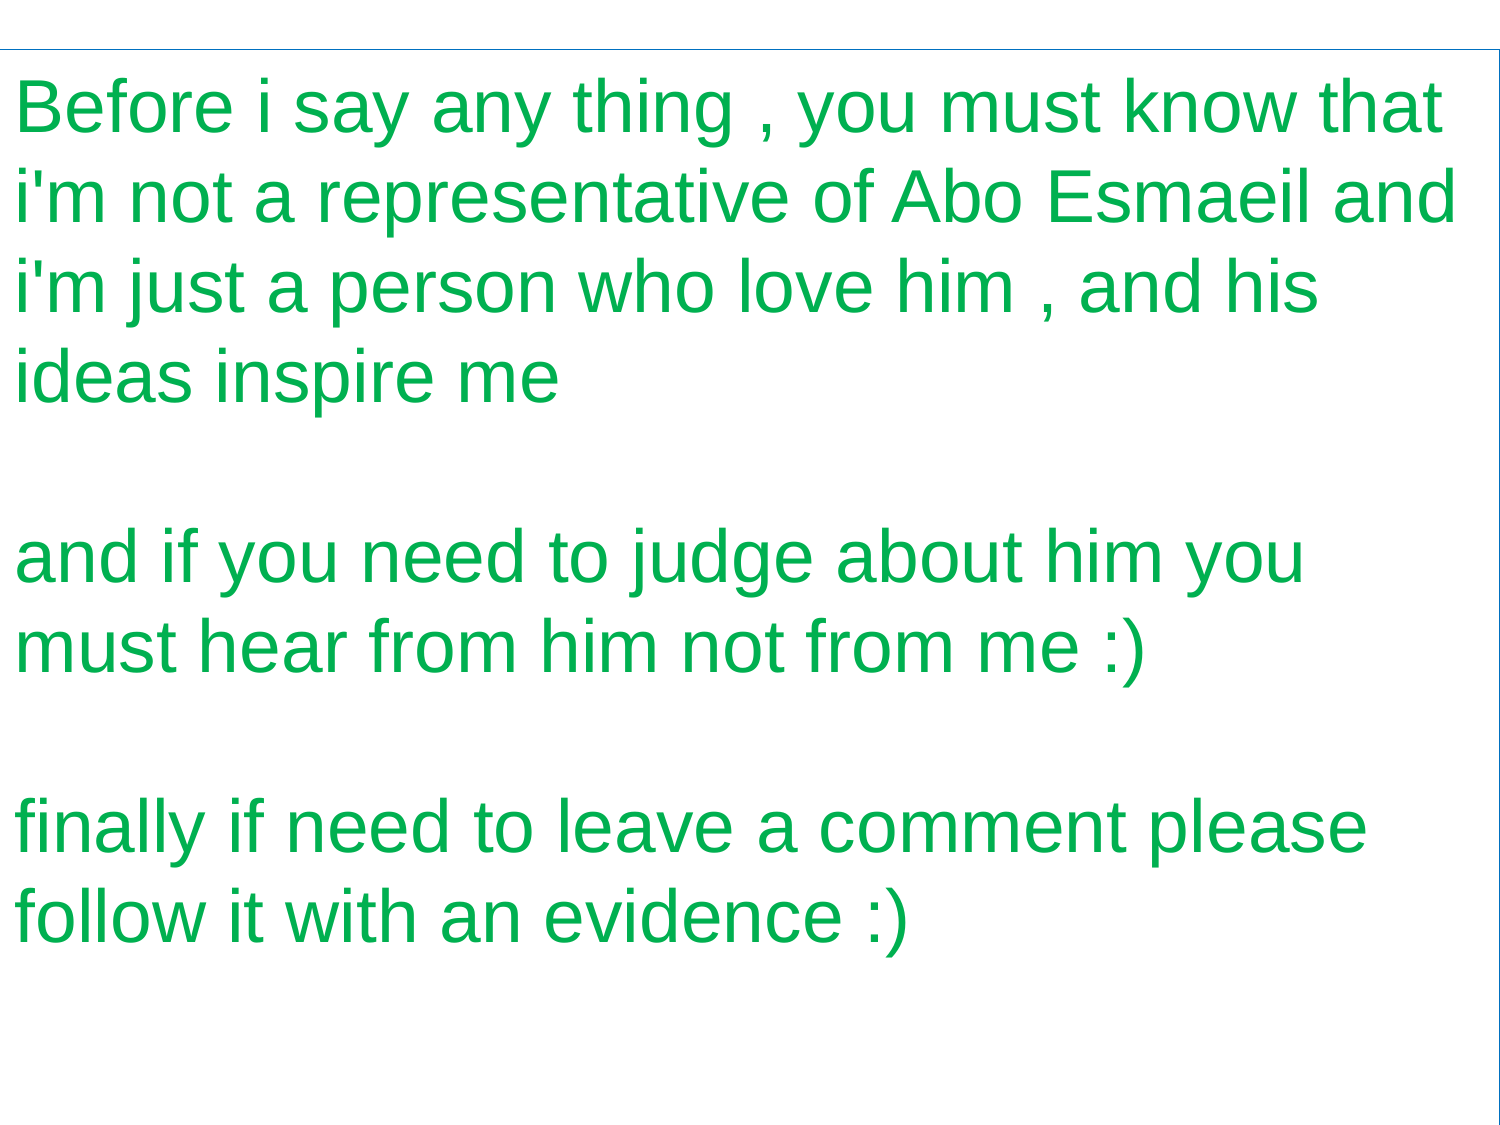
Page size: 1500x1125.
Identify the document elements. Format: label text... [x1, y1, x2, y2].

text_box Before i say any thing , you must know that i'm not a representative of Abo Esmaeil and i'm just a person who love him , and his ideas inspire me and if you need to judge about him you must hear from him not from me :) finally if need to leave a comment please follow it with an evidence :) [0, 49, 1500, 1125]
